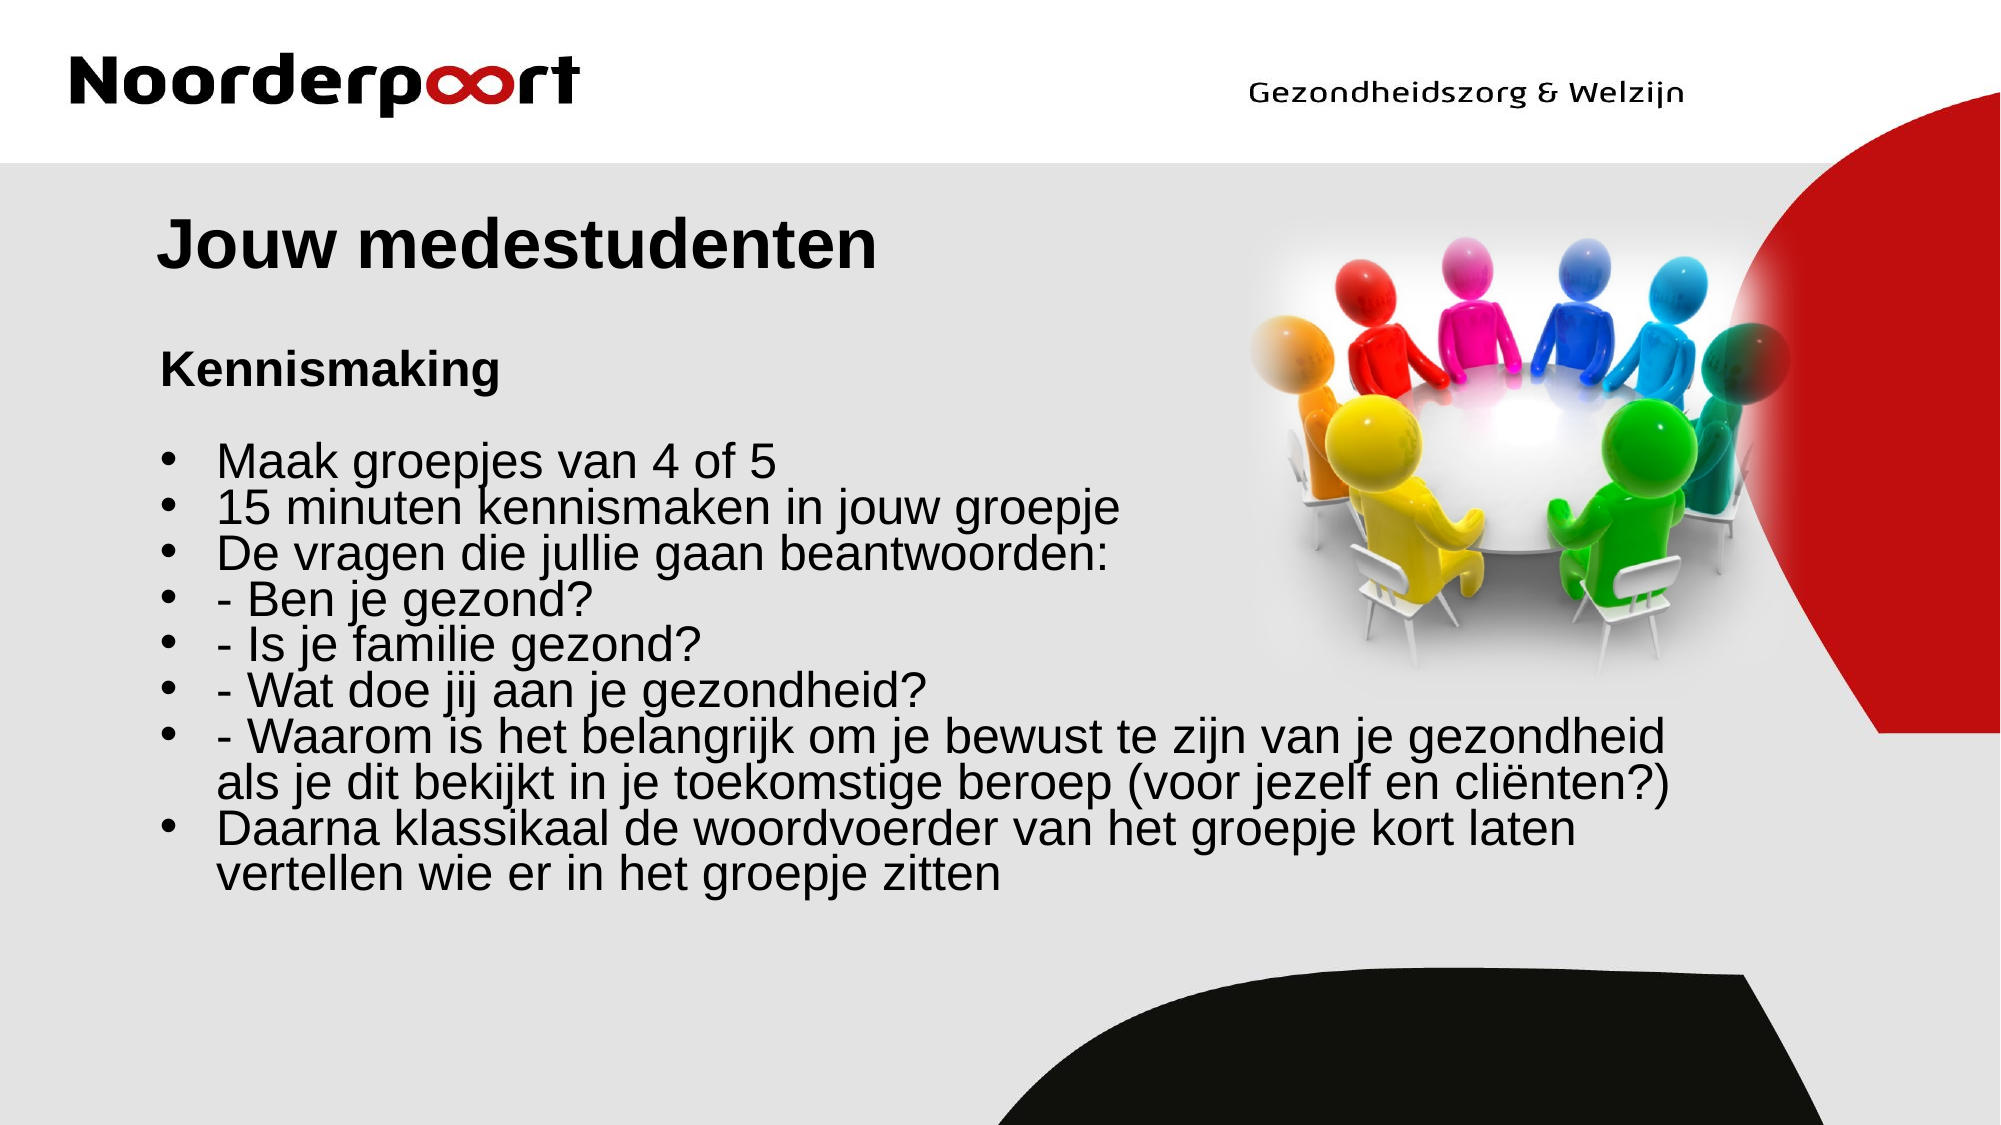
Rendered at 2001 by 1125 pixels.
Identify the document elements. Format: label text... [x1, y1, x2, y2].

picture [0, 0, 2001, 1125]
list Kennismaking Maak groepjes van 4 of 5 15 minuten kennismaken in jouw groepje De vragen die jullie gaan beantwoorden: - Ben je gezond? - Is je familie gezond? - Wat doe jij aan je gezondheid? - Waarom is het belangrijk om je bewust te zijn van je gezondheid als je dit bekijkt in je toekomstige beroep (voor jezelf en cliënten?) Daarna klassikaal de woordvoerder van het groepje kort laten vertellen wie er in het groepje zitten [144, 343, 1723, 927]
title Jouw medestudenten [141, 187, 1720, 294]
